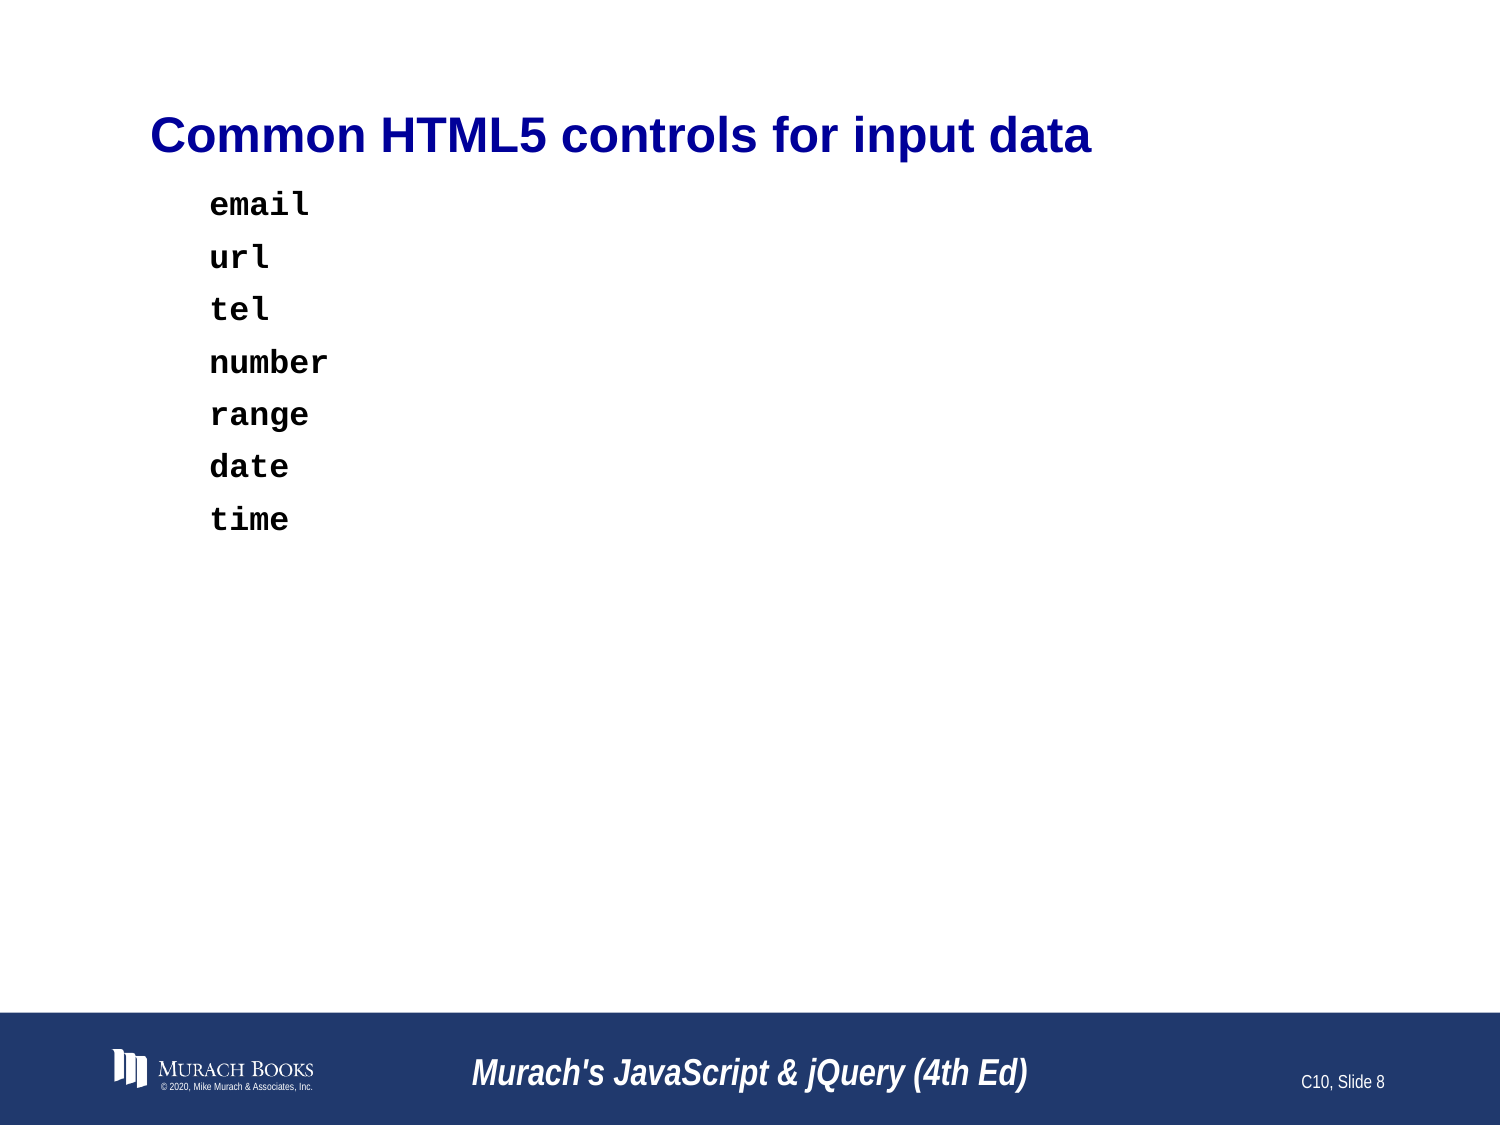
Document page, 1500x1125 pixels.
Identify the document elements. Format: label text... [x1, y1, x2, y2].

slide_number Murach's JavaScript & jQuery (4th Ed) [463, 1025, 1050, 1100]
slide_number C10, Slide 8 [1087, 1025, 1400, 1100]
list email url tel number range date time [137, 174, 1350, 975]
title Common HTML5 controls for input data [150, 102, 1350, 164]
footer © 2020, Mike Murach & Associates, Inc. [12, 1025, 463, 1100]
